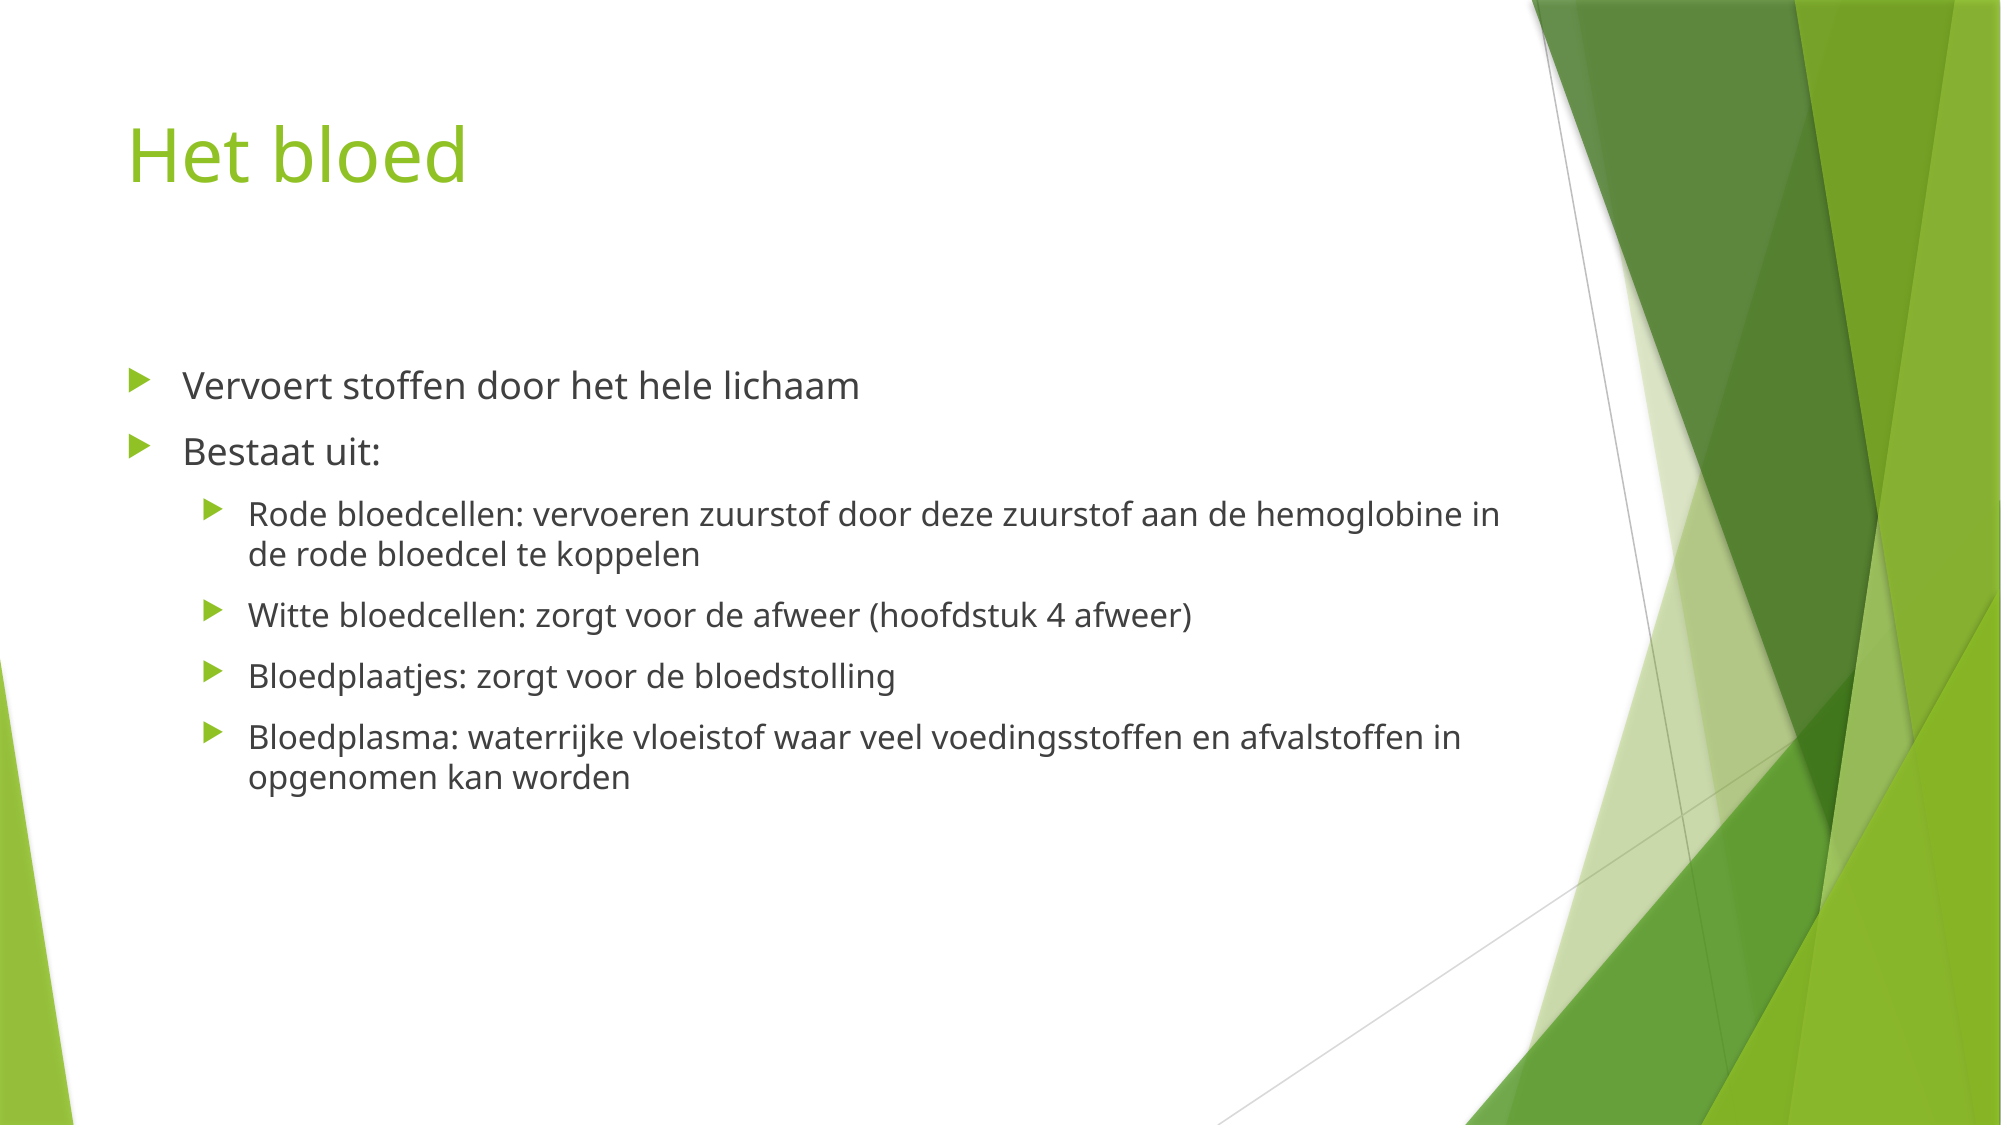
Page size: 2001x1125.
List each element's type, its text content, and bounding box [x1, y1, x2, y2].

list Vervoert stoffen door het hele lichaam Bestaat uit: Rode bloedcellen: vervoeren zuurstof door deze zuurstof aan de hemoglobine in de rode bloedcel te koppelen Witte bloedcellen: zorgt voor de afweer (hoofdstuk 4 afweer) Bloedplaatjes: zorgt voor de bloedstolling Bloedplasma: waterrijke vloeistof waar veel voedingsstoffen en afvalstoffen in opgenomen kan worden [111, 354, 1522, 992]
title Het bloed [111, 99, 1522, 317]
